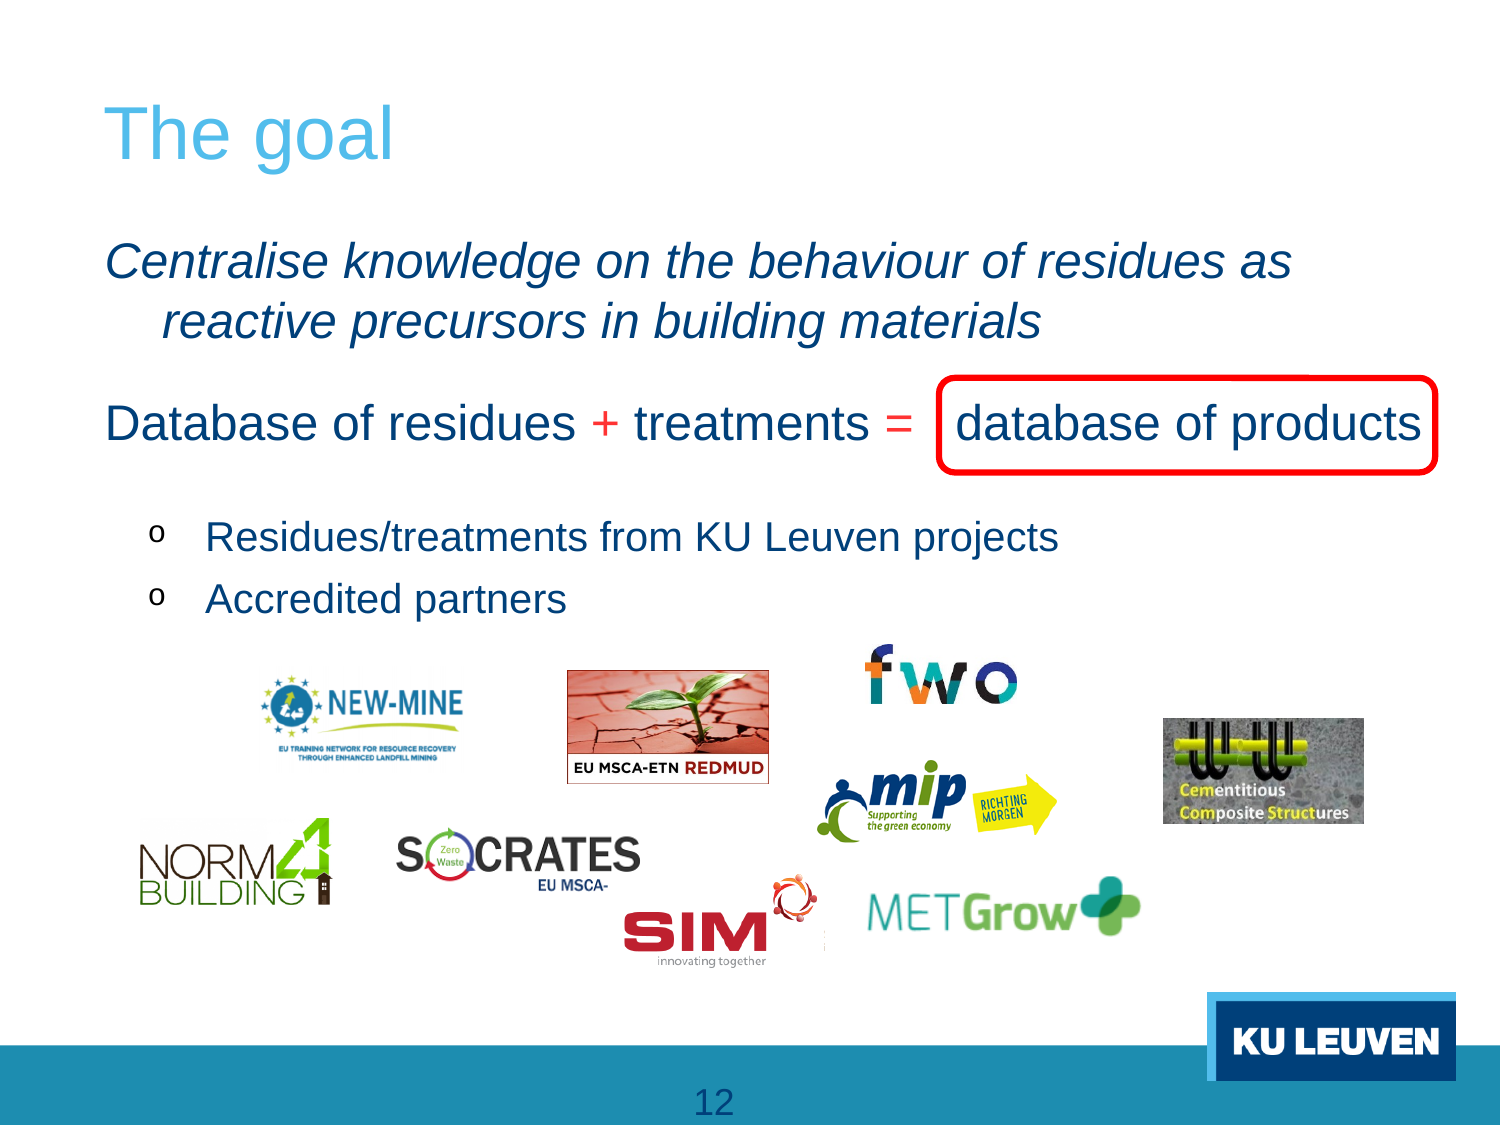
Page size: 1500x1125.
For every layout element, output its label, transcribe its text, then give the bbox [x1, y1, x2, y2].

text_box Residues/treatments from KU Leuven projects Accredited partners [88, 509, 1456, 1125]
picture [817, 759, 1061, 843]
picture [567, 670, 769, 784]
picture [861, 870, 1149, 946]
picture [865, 644, 1017, 704]
picture [140, 818, 333, 905]
text_box The goal [88, 76, 1456, 221]
text_box Centralise knowledge on the behaviour of residues as reactive precursors in building materials Database of residues + treatments = database of products [88, 221, 1456, 509]
picture [1163, 718, 1365, 824]
picture [247, 666, 478, 773]
text_box [938, 377, 1436, 473]
picture [390, 824, 825, 972]
